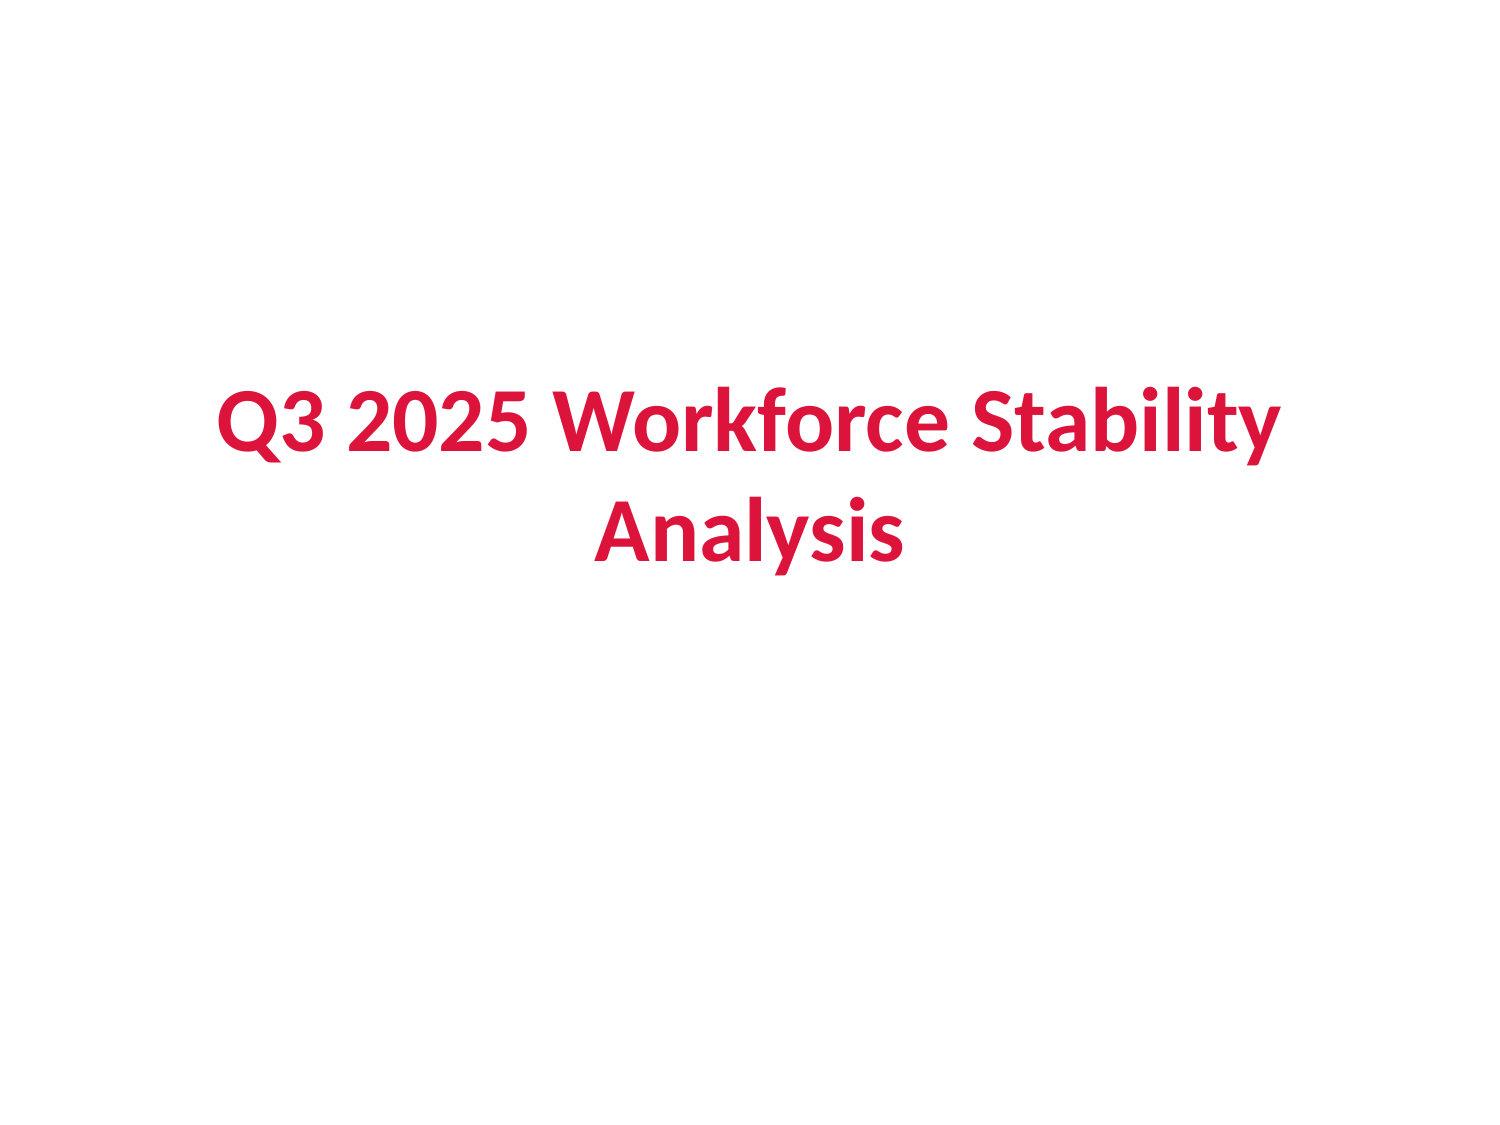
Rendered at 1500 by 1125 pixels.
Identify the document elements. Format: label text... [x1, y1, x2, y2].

title Q3 2025 Workforce Stability Analysis [112, 349, 1388, 591]
